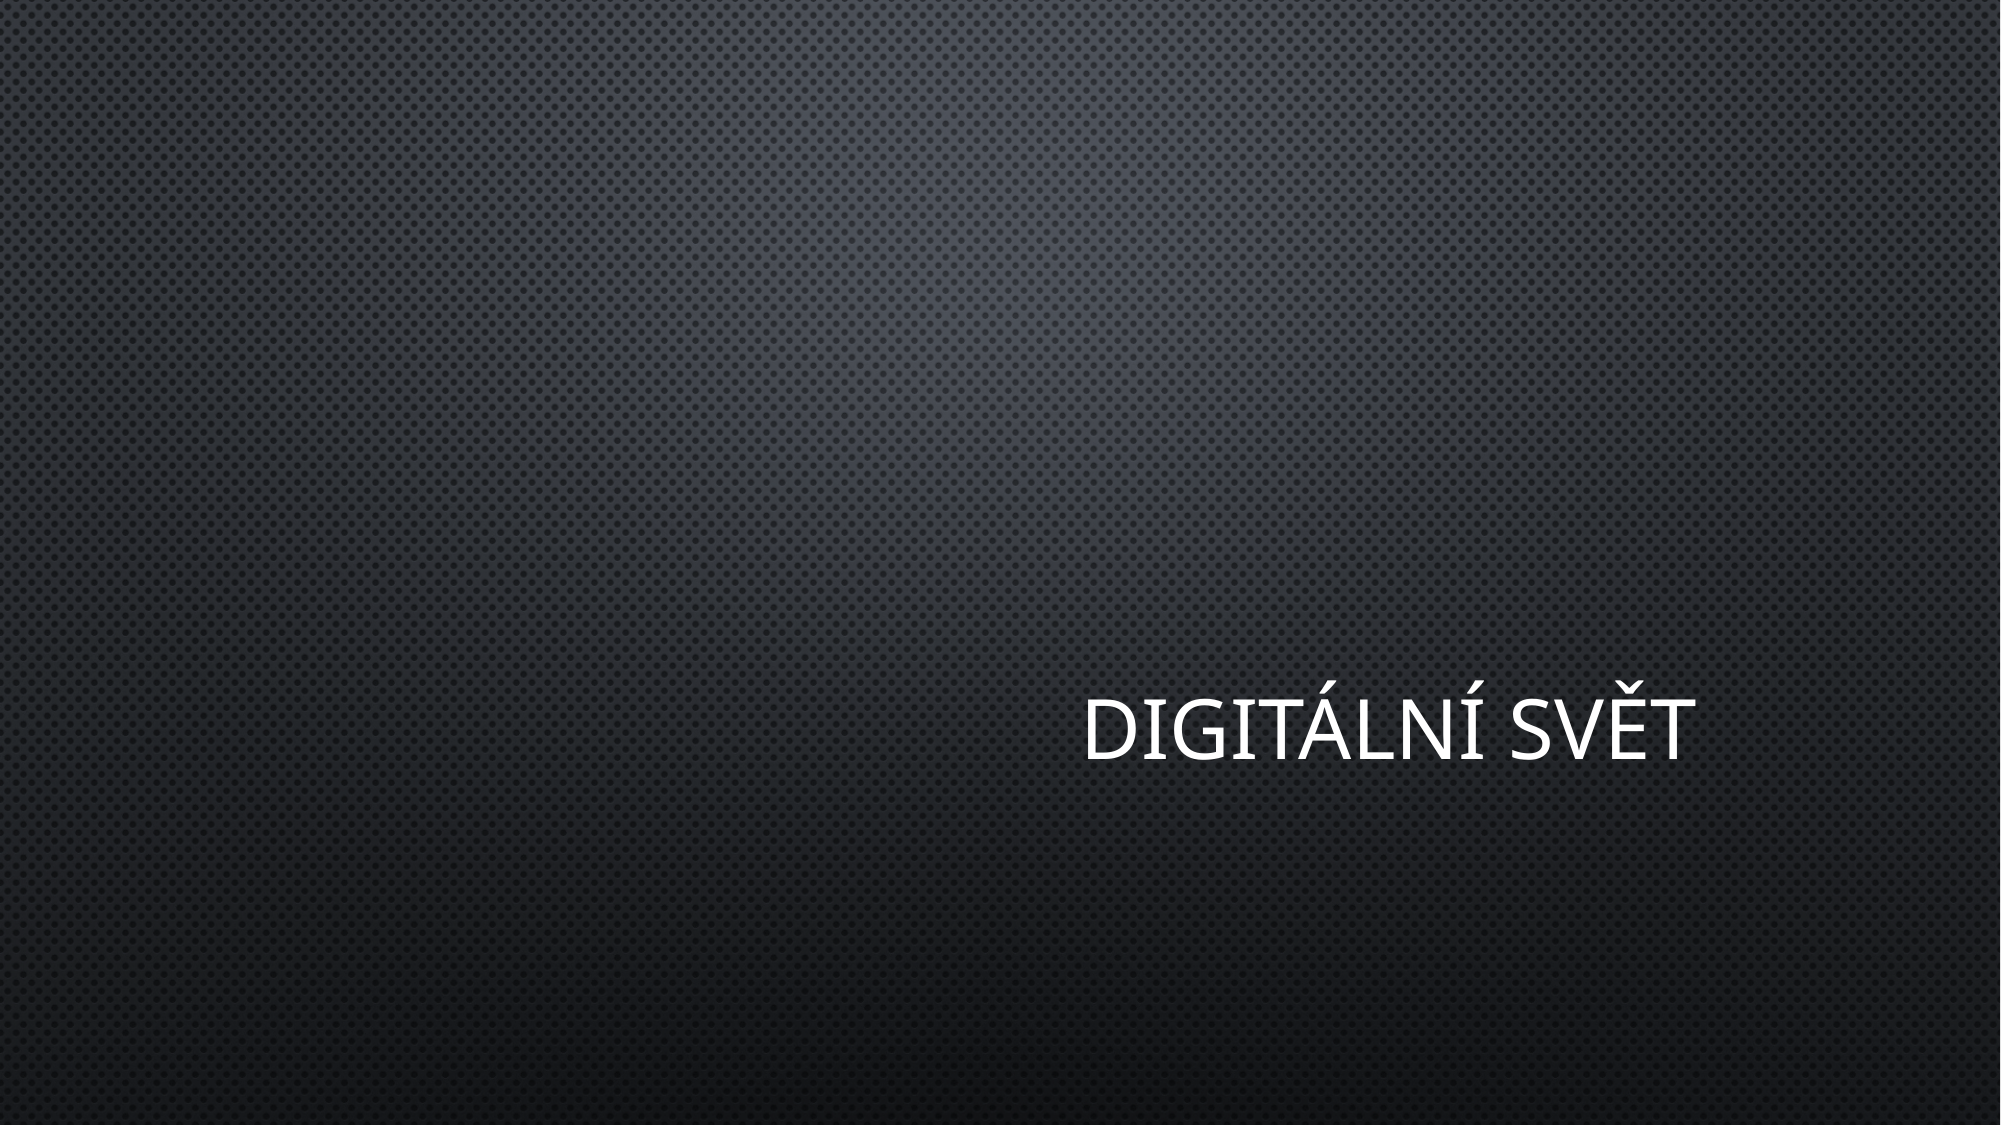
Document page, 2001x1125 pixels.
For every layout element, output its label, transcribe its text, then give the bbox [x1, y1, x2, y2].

title Digitální svět [287, 542, 1713, 784]
